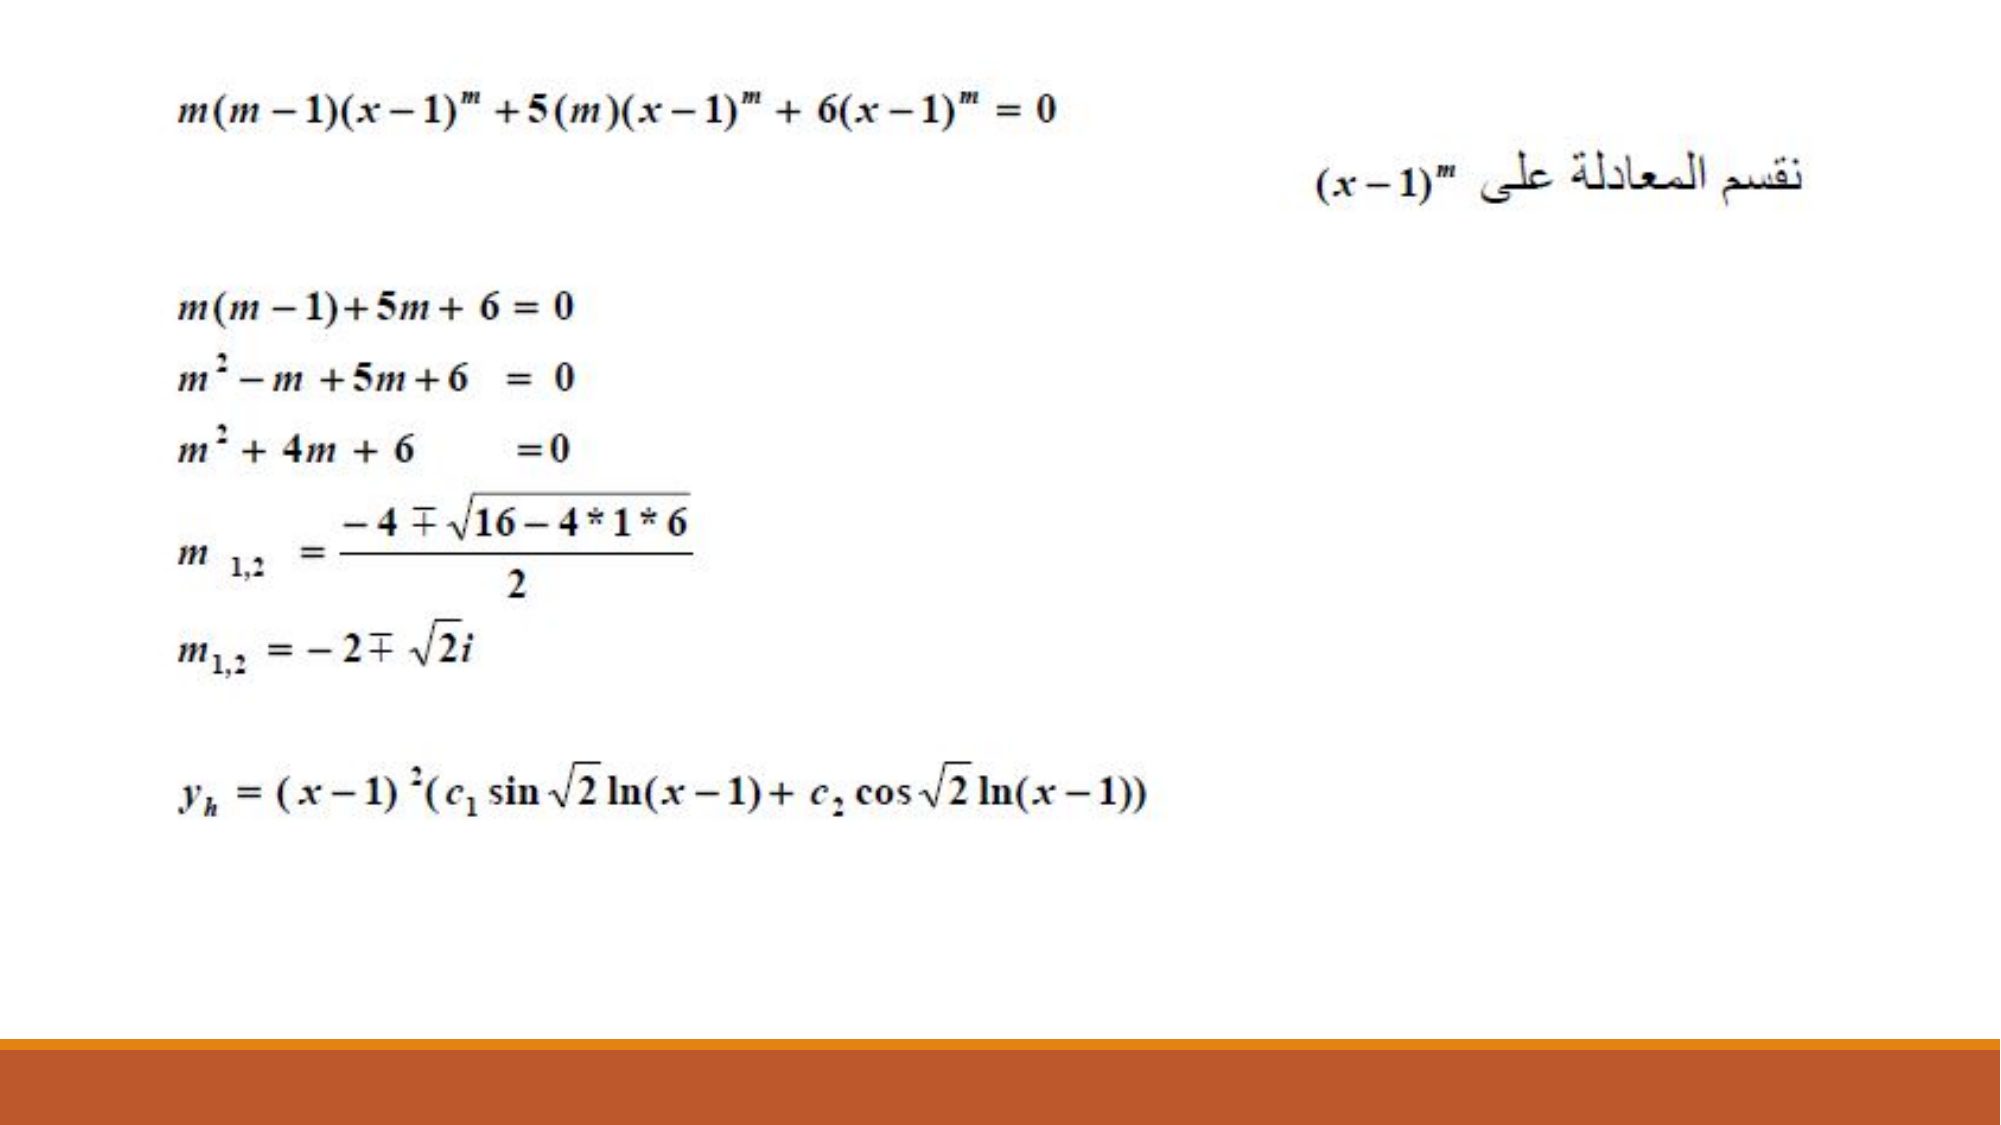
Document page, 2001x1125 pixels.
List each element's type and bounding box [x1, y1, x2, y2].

list [102, 59, 1898, 1007]
